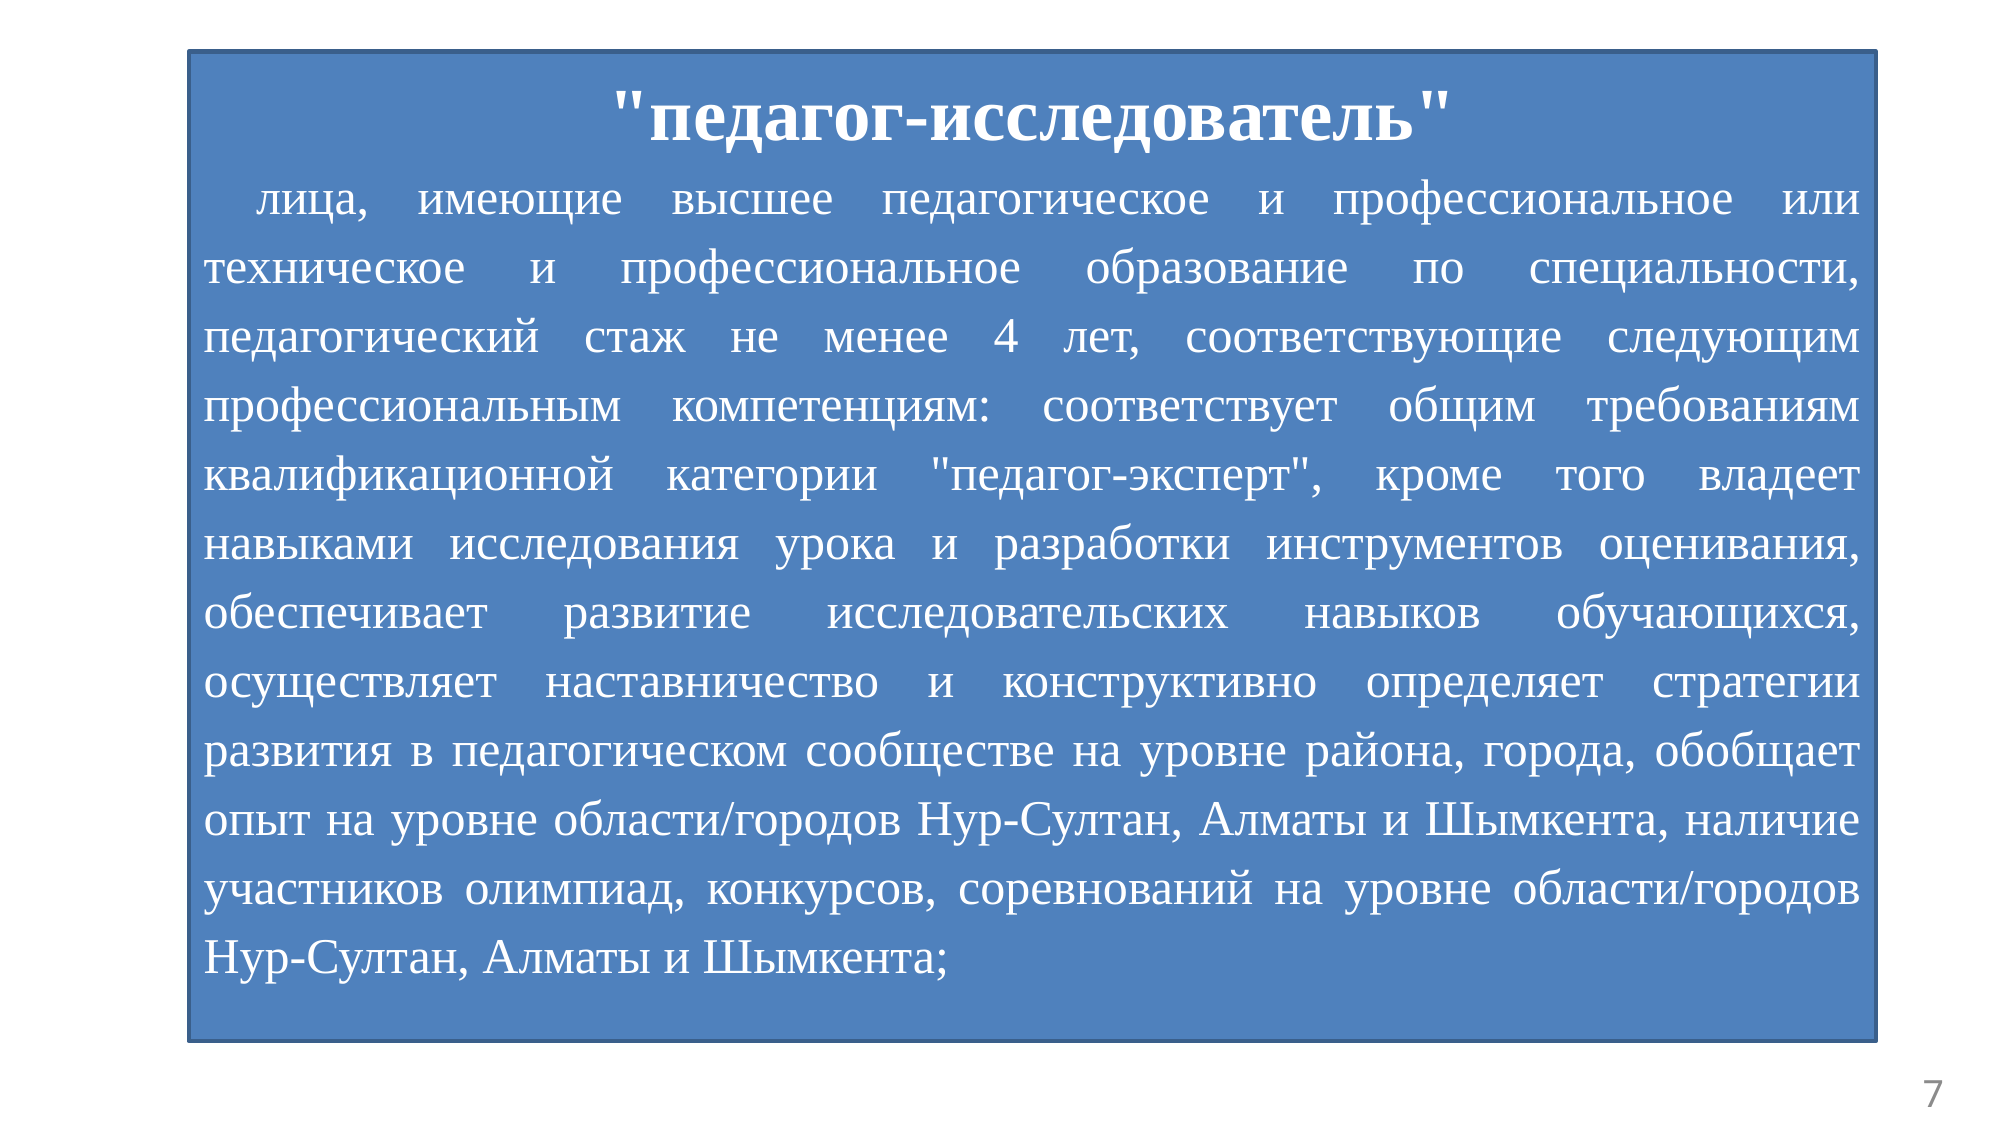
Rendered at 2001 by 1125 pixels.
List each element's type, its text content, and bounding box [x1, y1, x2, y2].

text_box "педагог-исследователь" лица, имеющие высшее педагогическое и профессиональное или техническое и профессиональное образование по специальности, педагогический стаж не менее 4 лет, соответствующие следующим профессиональным компетенциям: соответствует общим требованиям квалификационной категории "педагог-эксперт", кроме того владеет навыками исследования урока и разработки инструментов оценивания, обеспечивает развитие исследовательских навыков обучающихся, осуществляет наставничество и конструктивно определяет стратегии развития в педагогическом сообществе на уровне района, города, обобщает опыт на уровне области/городов Нур-Султан, Алматы и Шымкента, наличие участников олимпиад, конкурсов, соревнований на уровне области/городов Нур-Султан, Алматы и Шымкента; [187, 49, 1878, 1043]
slide_number 7 [1492, 1065, 1960, 1125]
